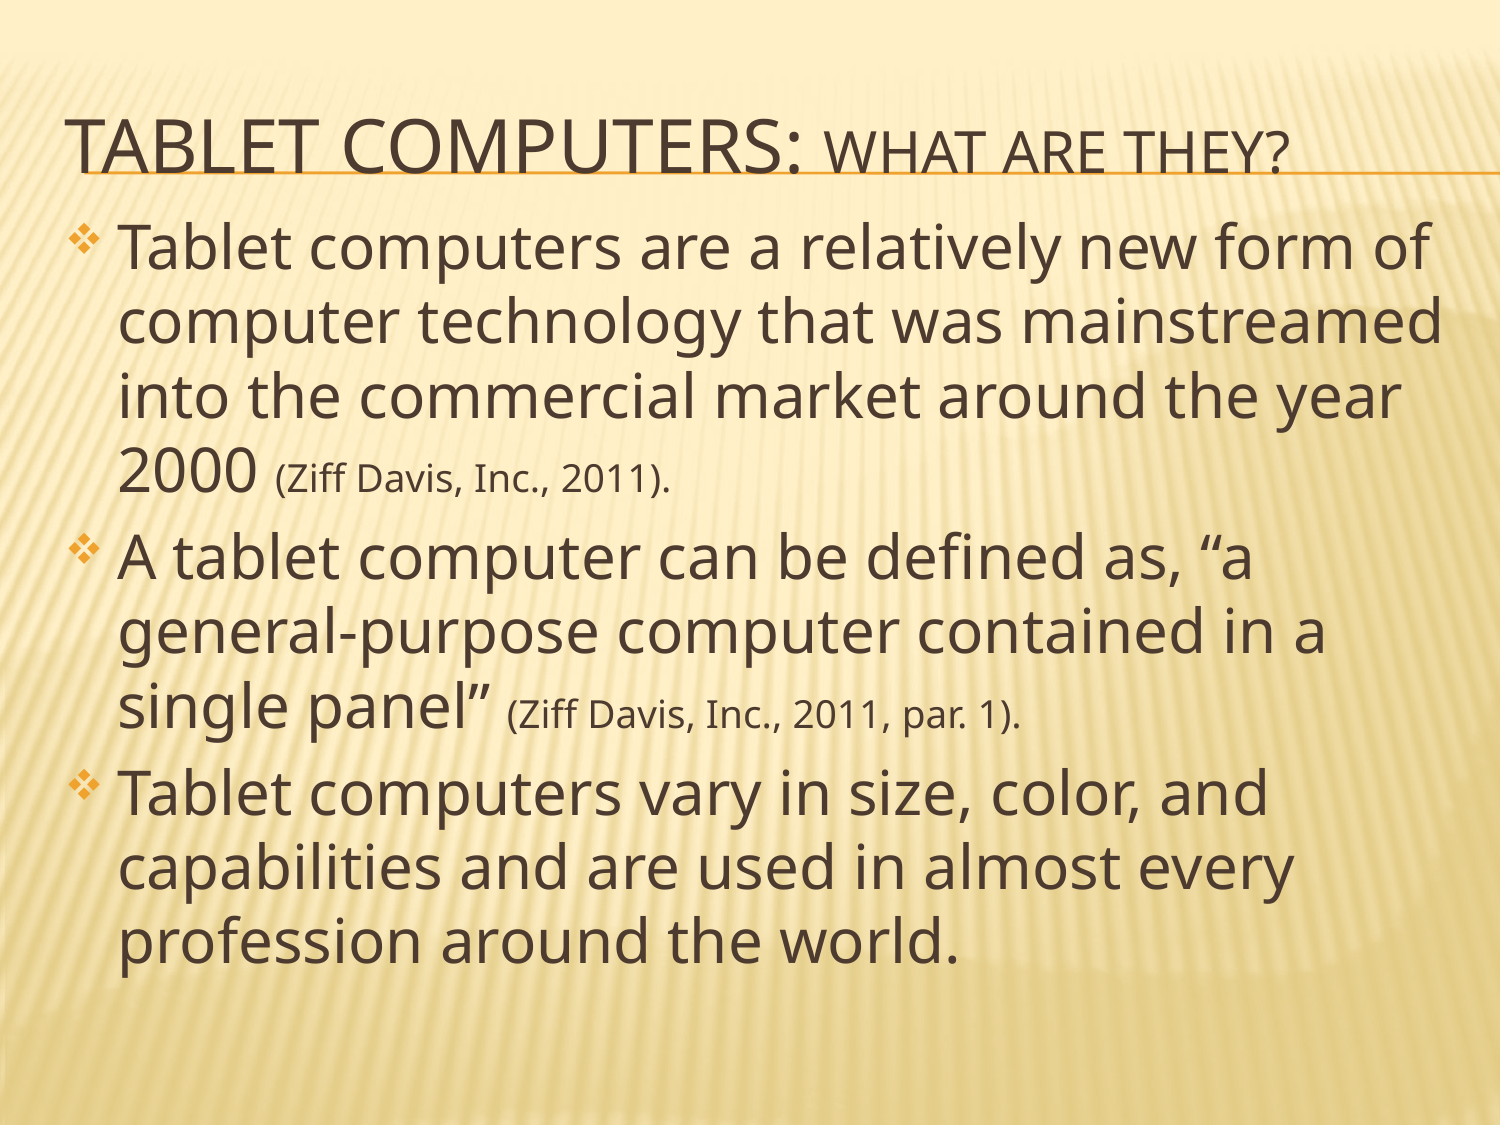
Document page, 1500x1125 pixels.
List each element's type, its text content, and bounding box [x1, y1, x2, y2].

title Tablet computers: What are they? [50, 75, 1475, 200]
list Tablet computers are a relatively new form of computer technology that was mainstreamed into the commercial market around the year 2000 (Ziff Davis, Inc., 2011). A tablet computer can be defined as, “a general-purpose computer contained in a single panel” (Ziff Davis, Inc., 2011, par. 1). Tablet computers vary in size, color, and capabilities and are used in almost every profession around the world. [50, 200, 1475, 998]
